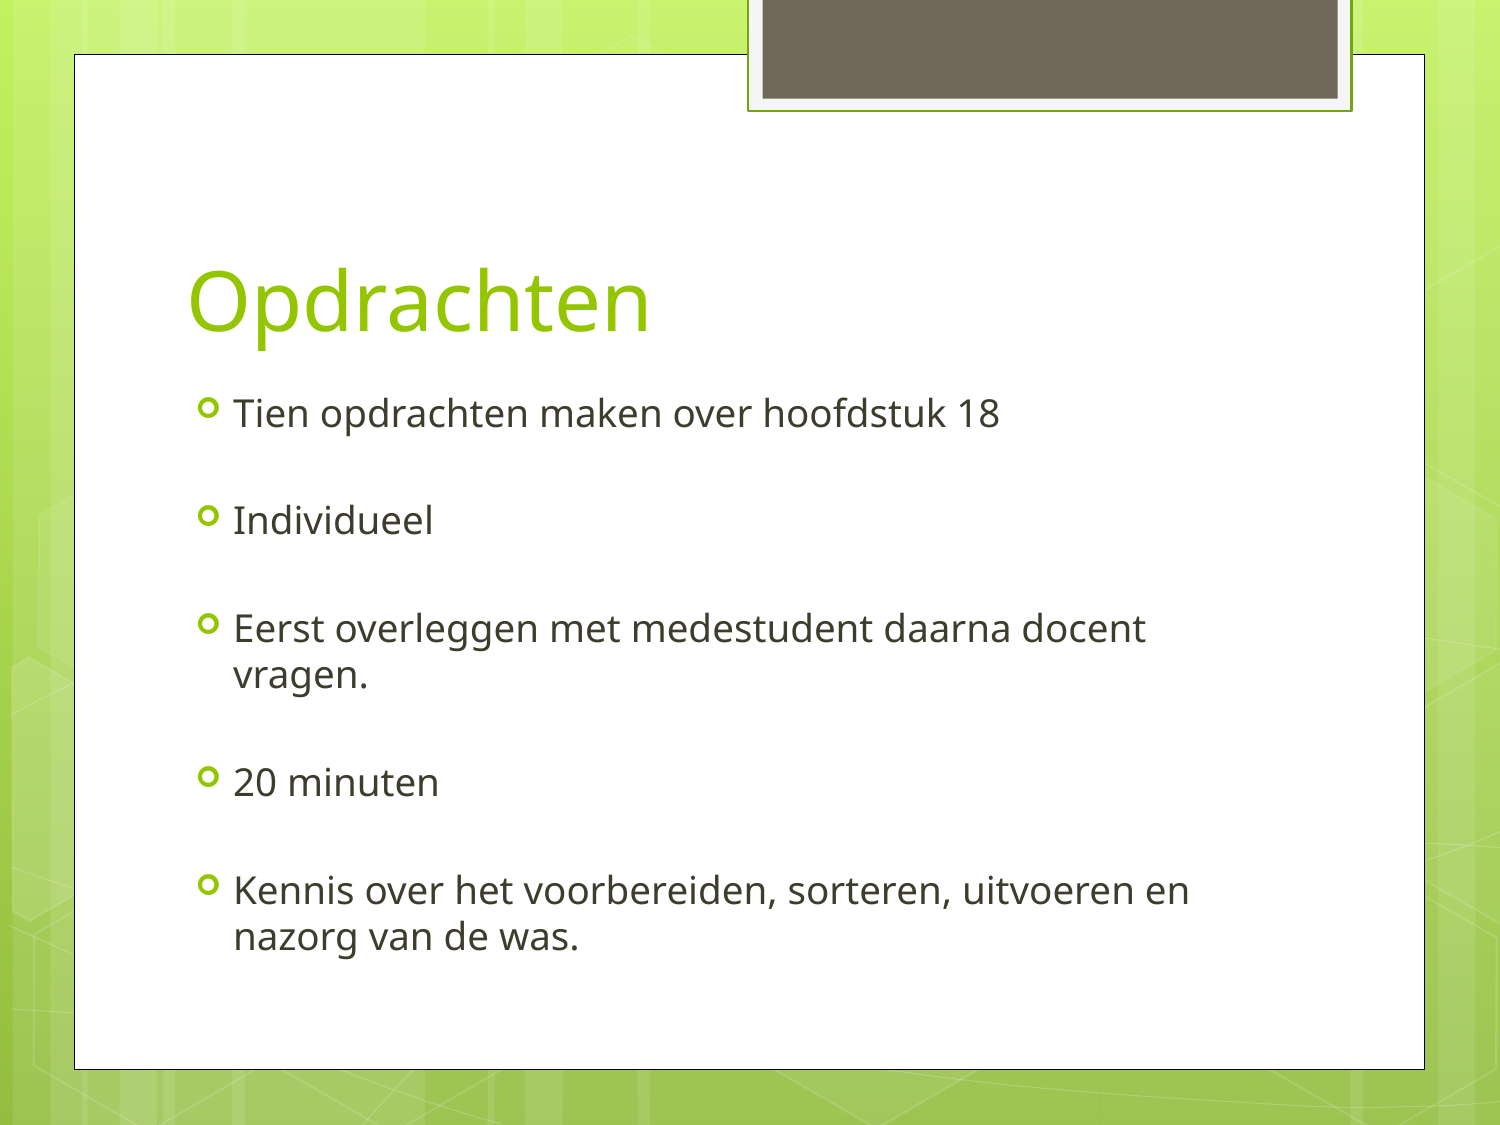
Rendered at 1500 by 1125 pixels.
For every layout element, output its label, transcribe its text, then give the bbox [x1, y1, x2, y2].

title Opdrachten [171, 168, 1324, 357]
list Tien opdrachten maken over hoofdstuk 18 Individueel Eerst overleggen met medestudent daarna docent vragen. 20 minuten Kennis over het voorbereiden, sorteren, uitvoeren en nazorg van de was. [171, 381, 1283, 1018]
